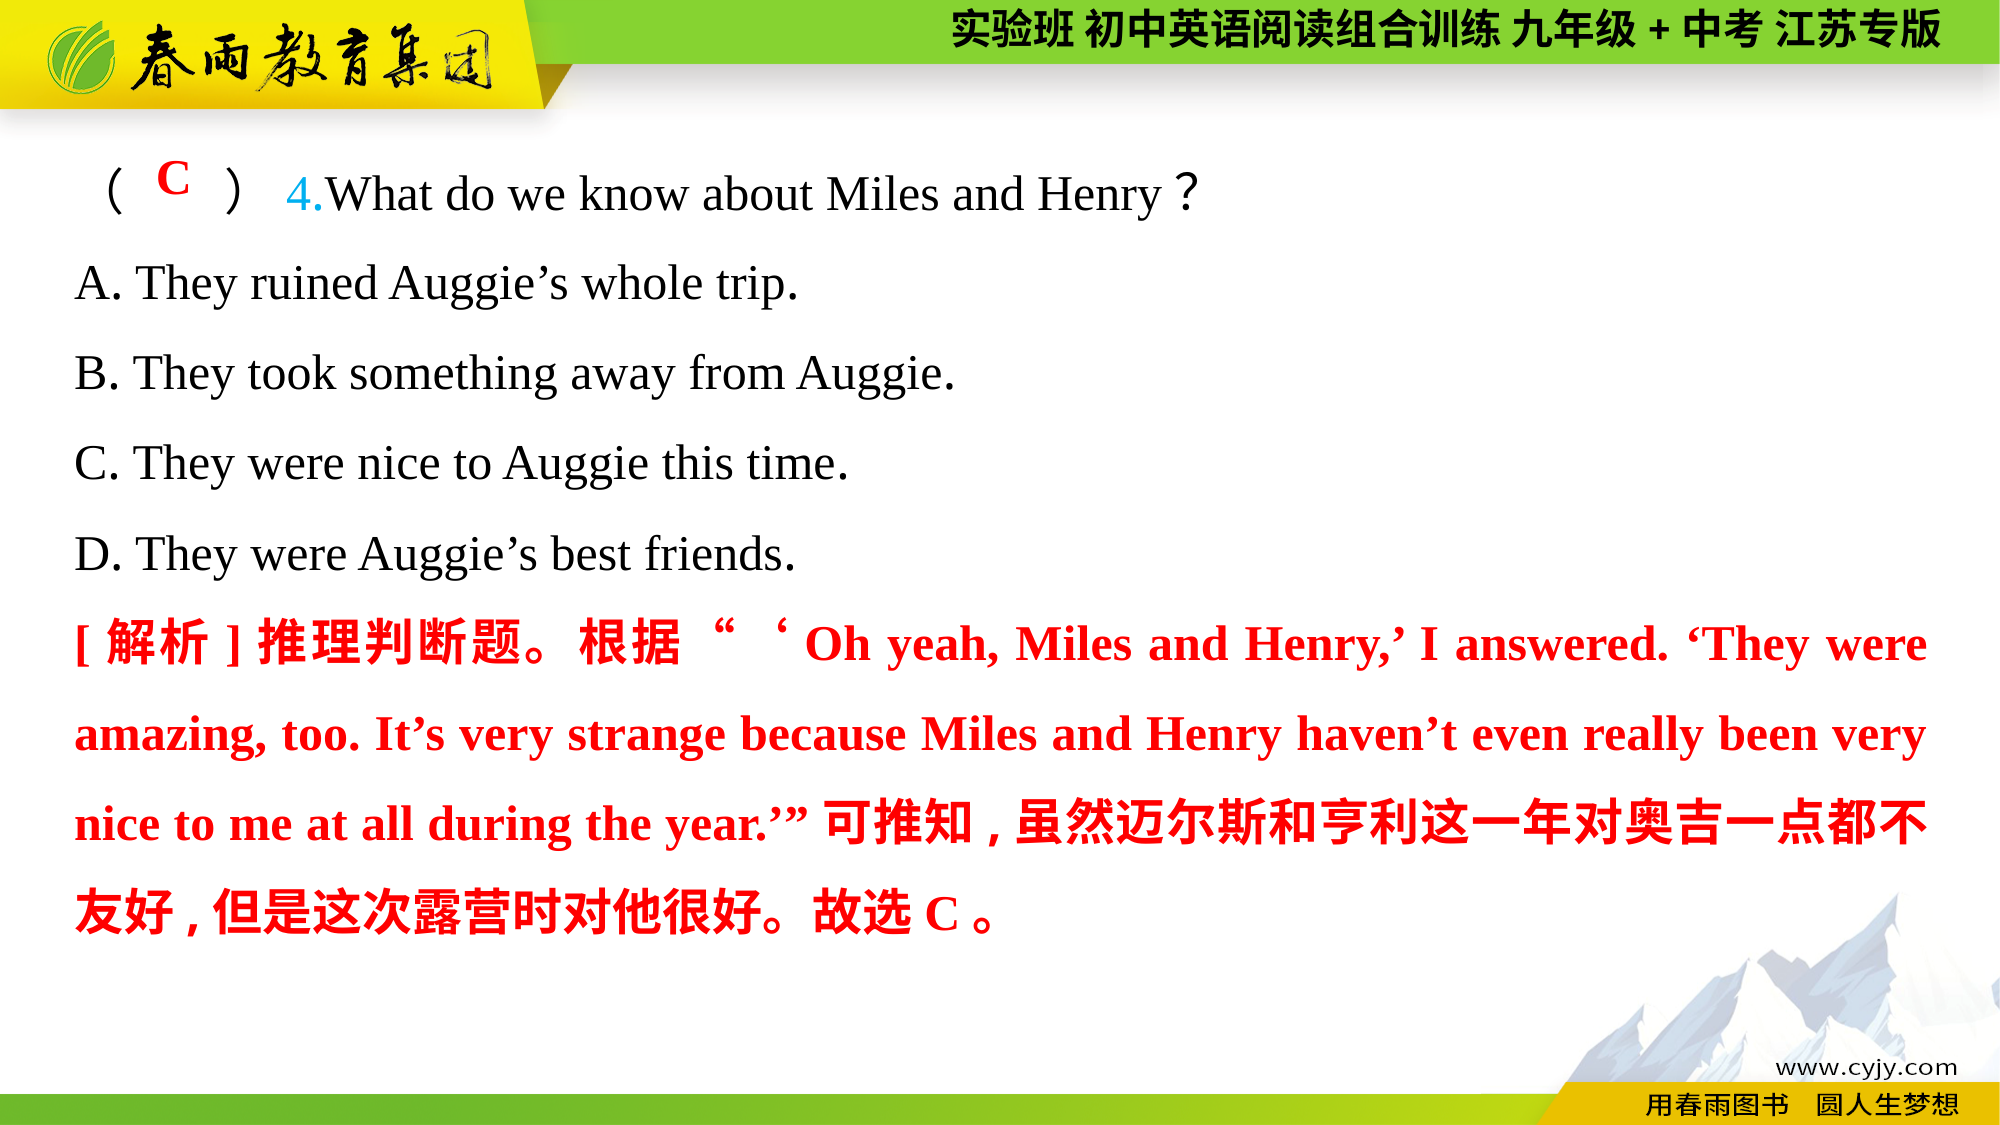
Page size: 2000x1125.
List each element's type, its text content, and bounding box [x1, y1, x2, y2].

picture [0, 0, 2000, 1125]
text_box [解析]推理判断题。根据“‘Oh yeah, Miles and Henry,’ I answered. ‘They were amazing, too. It’s very strange because Miles and Henry haven’t even really been very nice to me at all during the year.’”可推知,虽然迈尔斯和亨利这一年对奥吉一点都不友好,但是这次露营时对他很好。故选C。 [59, 573, 1944, 949]
list （ ）4.What do we know about Miles and Henry？ A. They ruined Auggie’s whole trip. B. They took something away from Auggie. C. They were nice to Auggie this time. D. They were Auggie’s best friends. [59, 122, 1944, 573]
text_box C [141, 137, 207, 213]
